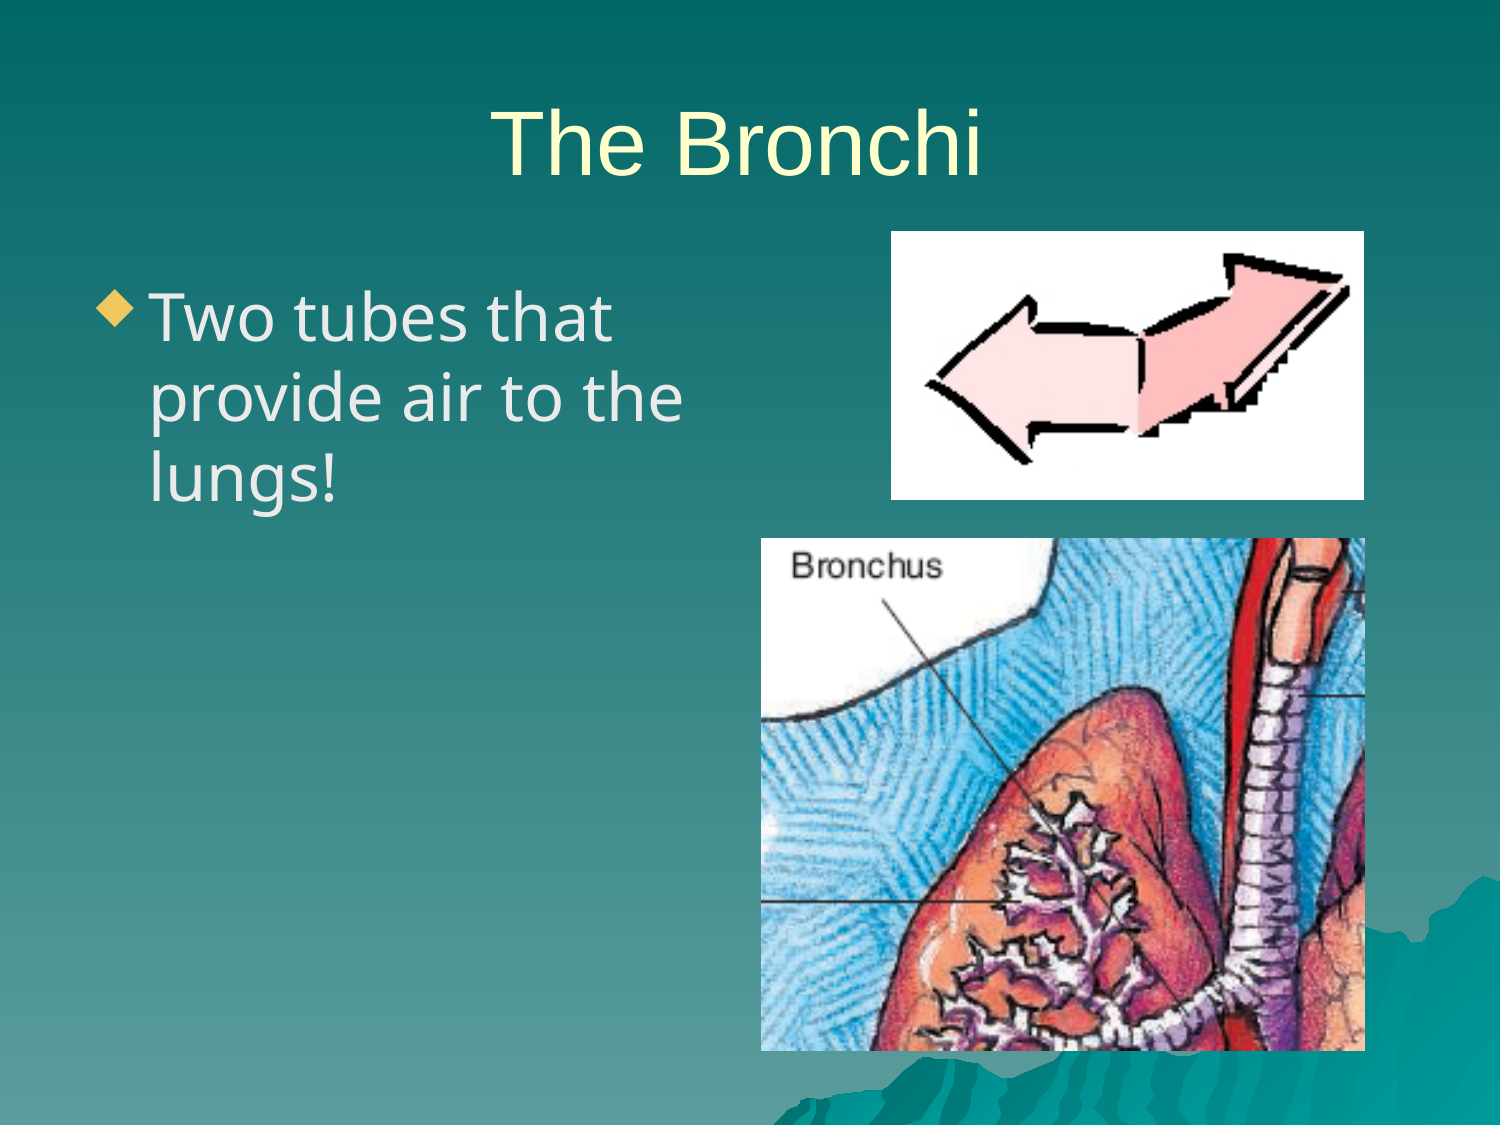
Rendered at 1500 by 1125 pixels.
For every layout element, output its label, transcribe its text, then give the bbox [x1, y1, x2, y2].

list Two tubes that provide air to the lungs! [76, 266, 715, 1036]
picture [761, 538, 1365, 1051]
title The Bronchi [74, 45, 1426, 233]
picture [891, 231, 1365, 501]
